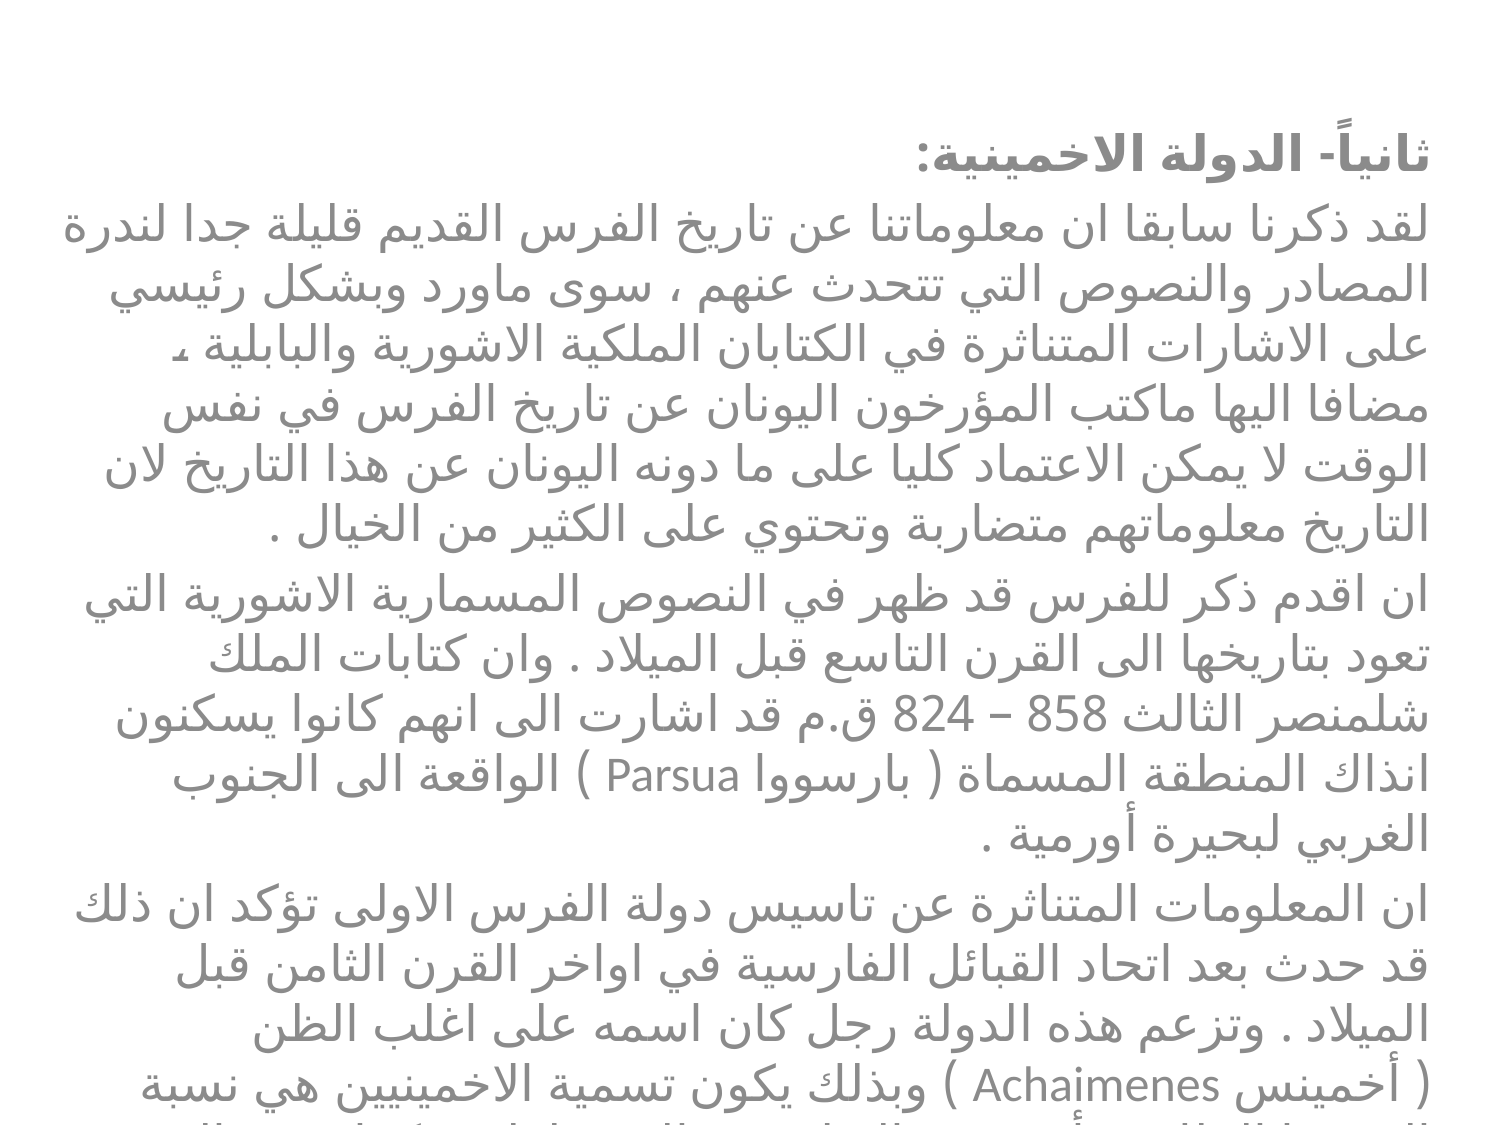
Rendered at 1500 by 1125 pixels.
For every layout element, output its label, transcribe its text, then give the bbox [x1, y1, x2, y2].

subtitle ثانياً- الدولة الاخمينية: لقد ذكرنا سابقا ان معلوماتنا عن تاريخ الفرس القديم قليلة جدا لندرة المصادر والنصوص التي تتحدث عنهم ، سوى ماورد وبشكل رئيسي على الاشارات المتناثرة في الكتابان الملكية الاشورية والبابلية ، مضافا اليها ماكتب المؤرخون اليونان عن تاريخ الفرس في نفس الوقت لا يمكن الاعتماد كليا على ما دونه اليونان عن هذا التاريخ لان التاريخ معلوماتهم متضاربة وتحتوي على الكثير من الخيال . ان اقدم ذكر للفرس قد ظهر في النصوص المسمارية الاشورية التي تعود بتاريخها الى القرن التاسع قبل الميلاد . وان كتابات الملك شلمنصر الثالث 858 – 824 ق.م قد اشارت الى انهم كانوا يسكنون انذاك المنطقة المسماة ( بارسووا Parsua ) الواقعة الى الجنوب الغربي لبحيرة أورمية . ان المعلومات المتناثرة عن تاسيس دولة الفرس الاولى تؤكد ان ذلك قد حدث بعد اتحاد القبائل الفارسية في اواخر القرن الثامن قبل الميلاد . وتزعم هذه الدولة رجل كان اسمه على اغلب الظن ( أخمينس Achaimenes ) وبذلك يكون تسمية الاخمينيين هي نسبة الى هذا الملك ..فأخضعهم العيلاميون الى سلطتهم كما خضع الفرس الى الدولة الميدية في زمن ملكهم ( جشيش ) الذي خلف الملك الفارسي اخمينس على حكم الدولة الفارسية ( 675 – 650 ق.م ) ولما وقعت الدولة الميدية ايام الملك فراورطيس تحت سيادة الاسكيثين شجع ذلك الملك الفارسي جشيش على احتلال منطقة فارس ( Persia ) التي كانت مسكونة سابقا من قبل العيلامين . وفي تلك الاثناء كان الملك جشيش قد خلف ولدين الاول يدعى كورش الاول والثاني ( اربارامنا ) وبعد وفاة والدهما صار اخوه الصغير فيعتقد انه صار ملكا على منطقة فارس . ويبدو من النصوص الاشورية بان الملك كورش الاول قد تحول في ولائه نحو الاشوريين . وبعد وفاة الملك كورش خلفه في الحكم ابنه قمبيز الذي وحد ايران تحت زعامته . وبعد وفاته جاء الى حكم الدولة الفارسية ابنه كورش الثاني الملقب كورش الكبير ( 558 – 530 ق.م ) وكان في السنوات الاولى من حكمه تابعا للميدين ولكن التبعية هذه لم تستمر اكثر من ثمان سنوات حيث ثار بوجه الملك الميدي وتمكن في عام 550 ق.م من احتلال للاد ميدية . ومن ذلك التاريخ يمكن القول بان الدولة الفارسية الاخمينية قد ظهرت على مسرح التاريخ بعد انسلاخها من عصر التبعية اذ ان كورش لم يكتف بذلك بل استطاع السيطرة على المنطقة التي سكنها الفرثيون وعلى جميع المناطق الواقعة الى الشرق من ميدية . اضافة الى ذلك فقد استطاع كورش بين عامي 545 – 539 ق.م من السيطرة على بلاد افغانستان واقليمي سيحون وجيحون وقندهار فصار حدود الدلة الاخمينية حتى الحدود الشمالية الغربية لبلاد الهند . توجه كورش الثاني بعد ذلك لاحتلال مدينة بابل بعد فتوحاته تلك . وقد تقابل الجيش الاخميني عام 529 ق.م مع الجيش البابلي في مدينة اويس الواقعة على نهر دجلة وقتل خلال المعركة ابن الملك البابلي ( نبونيد ) المدعو ( بيل – شار – اوصيو ) الذي كان على رأس الجيش . وبعد هذه المعركة لم تحصل معارك كبيرة اخرى ، فقد دخل الجيش الاخميني مدينة سبار ثم احتلت مدينة بابل بعد يومين ودخلها الملك الفارسي كورش الثاني في 29 تشرين الاول واخذ الملك البابلي بيونيد اسيرا . ولهذا عامل كورش الثاني الاسرى اليهود معاملة حسنة وسمح لهم العودة الى بلادهم لانهم – اليهود – كانوا يمثلون الطابور الخامس لكورش في مدينة بابل وقد عملوا بكل مالديهم من الاساليب الخبيثة على اسقاط الحكم البابلي . وقد لقب كورش نفسه بلقي ( ملك البلدان ) ( وملك بابل ) كما منح الملك كورش ابنه قمبيز عام 520 لقب ( ملك بابل ) بعد ان عينه الحاكم الحقيق للسطلة في بابل . وفي اواخر عام 530 ق.م فشل الملك كورش في فرض سيطرته على القبائل البربرية عبر نهر سيحون وقد لقي حتفه . وفي اواخر 530 ق.م توج قمبيز ملكا على الدولة الاخمينية وبعد مرور خمسة سنوات من حكمه توجه لاحتلال مصر وكان ذلك في عام 525 ق.م اقتفاء لاثر والده الذي كان واضعا في خطته فكرة السيطرة على بلاد مصر . وعلى اثر الانشقاقات التي حدثت في صفوف الجيش المصري وبين قواده فقد تمكن الملك قمبيز من دحر الجيش المصري والسيطرة على الحكم وتتويج نفسه ملكا على بلاد ( مصر في عام 525 ق.م ) فكون بذلك السلالة 27 من السلالات الفرعونية ، ويبدو من الكتابات المصرية ان قمبيز لم يحاول اطلاقا احداث اية تغييرات في حياة مصر السابقة اذ ان هذه الكتابات تشير الى ان قمبيز قد سلك في اثناء حكمه لمصر نفس السياسة التي كانت متبعة من قبل السلالة 26 الفرعونية . ان تتويج قمبيز ملكا على القطر المصري قد دعى الكتاب المصريون الى تاليف الاساطير الملفقة بغية منحه صفة شرعية لان يكون ملكا على مصر . وقد اشارت احدى هذه الاساطير الى ان كورش الثاني تزوج من الاميرة المصرية ( نيتيتس ) ابنة الملك المصري ( ابريس ) وان الملك قمبيز الثاني ولد من هذه الزيجة وعليه فهو من اصل مصري . لقد بدأ قمبيز يخطط لاسال حملتين في ان واحد . الاولى كانت وجهتها واحة ( امون ) في بادية طرابلس للسيطرة على الطريق المؤدي الى ليبيا . وقد اخفق الجيش الاخميني من احراز نتيجة مهمة بسبب العواصف الرملية الكثيفة . اما حملته على الحبشة فقد قادها بنفسه ولكنه فشل ايضا بسبب قلة المؤن وموجهته لمجموعة من الزنوج اكلي لحوم البشر – وهكذا فان الحملة على الحبشة لم تؤدي غاياتها ولم تخضع الحبشة للحكم الاخميني الا في زمن الملك دار الاول . وفي عام 523 ق.م عاد قمبيز الى مدينة ( منفس ) وقد اخمد في رجوعه الثورة التي نشبت في المدينة ضد السيطرة الاخمينية . وفي عام 522 ق.م بلغته اخبار ثورة اخيه ( بارديا ) الذي عين نفسه ملكا على الدولة الاخمينية فقرر قمبيز العودة الى بلاد فارس الا انه مات وهو في طريق عودته ويعتقد بعض المؤرخون بأن قمبيز مات مسموما بتدبير من الملك دارا الاول . لم يستمر حكم الملك بارديا الا فترة قصيرة من 11 اذار الى 29 ايلول من عام 522 ق.م وتشير كتابات المؤرخين اليونانيين وكتابات دارا نفسه الى ستة اخرين من نبلاء الفرس قد ساعدوه في تنفيذ هذه الخطة . ولقد سجل دارا العسكرية على الملوك والولايات التي ثارت عند تسلمه مقاليد الحكم في منحوتة جبلية تعرف باسم (بهستون) وقد نقشت هذه المنحوته على الوجه الصخرى لجبل بهستون القريب من مدينة (كرمنشاه) الحالية . وفي هذه الفترة بالذات شهدت الامبراطورية الاخمينية الصدام القوي والعنيف بينهما وبين الامبراطورية اليونانية . ان البداية الاولى للحروب الفارسية اليونانية تمثلت بالثورة التي قامت بها المدن الايونية ضد حكم الملك دارا . ولقد أيدت اثينا عاصمة اليونان ثورة هذ المدن . فكان ذلك سببا مباشرا للملك دارا لان يبدأ بوضع الخطلة المناسبة لاحتلال اثينا والا فانها تكون دائما السبب المباشر في اثارة الاضطرابات بوجه الامبراطورية الاخمينية . وخاصة وان المدن الايونية ثارت بسبب مضايقة الفرس للسفن التجارية من جراء احتلال قمبيز لمصر ومن جراء سيطرة الملك دارا على مضيق البسفور والدردنيل . كما جاءت ثورة هذه المدنبتحريض من اليونان خوفا من احتلال دارا لاثينا وثارت عدة معارك . برية وبحرية كان من اشهرها معركة سهل ( مراثون ) الذي انهزم فيها وتراجعوا عن احتلال مدينة اثينا . خلف الملك دارا الاول ابنه احشويرش الاول 486 – 465 ق.م الذي سبق وان كان نائبا للملك على بابل طوال 12 عاما وقد استهل هذا الملك حكمه بالقضاء على الثورة التي قامت في مصر على اثر الفشل الذي واجهه دارا في معركة مراثون . كما وان المعلومات المتوفرة تؤكد ان بابل قد ثارت خلال الفترة الواقعة مابين عامي 484 – 482 ق.م مرتين بوجه الملك احشويرش الاول الذي تمكن من القضاء على هاتين الثورتين . ولكنه غضب كثيرا من اصرار بابل على الانفصال عن جسم الدولة الاخمينية . فخرب بابل ودمر معابدها وفي مقدمتها ( ايساكيلا ) معبدها الرئيس وزقورة بابل . ويعتقد انه خرب مدينة بورسبا كذلك . ومن المؤكد ان اسباب هذه الثورات ودوافع اخمادها باساليب قاسية يرجع الى تعصب هذا الملك للعنصر الفارسي . وبعد ان تمكن احشويرش الاول من اخماد الثورات التي نشبت في ولاية مصر وبابل قرر تنفيذ خطو والده الخاصة باحتلال بلاد اليونان . فجهز حملة كبيرة وقادها بنفسه لكنه انهزم امام الجيش اليوناني في معركة ( بلاتيه) فشغل نفسه بعد ذلك في تعمير البلاد واكمال الابنية التي لم يتمكن دارا من اكمالها في حياته . ويبدو ان الملك احشويرش الاول كان اخر الملوك . الاقوياء من السلالة الاخمينية. وبعد فترة قصيرة من ذلك حدثت ثورة اخرى في ولاية مصر . ومما يجلب الانتباه هو اشتراك الاسطول الاثيني مع هذه الثورة الا ان الملك ارتحششتا تمكن من اخماد هذه الثورة والسيطرة على مصر التي بقيت هادئة حتى نهاية حكم الملك الفارسي دارا الثاني 424 – 404 ق.م لقد تسنم عرش الدولة الاخمينية ملوك ضعفاء لم يستطيعوا ان يرتقوا الى مستوى الحكم وادارة هذه الامبراطورية المترامية الاطراف ، فقد استلم الملك احشويرش الثاني دفة السلطة عام 424 ق.م وان معلوماتنا عن هذا الملك غير كافية بسبب قصر الفترة التي حكم فيها اذ انه اغتيل بعد زمن قصير من تسلمه الحكم من قبل اخيه من ابيه الذي قتل بدوره على يد دارا الثاني . لقد كانت بداية حكم الملك دارا هذا في جو يسوده الفتن والمؤامرات التي تطمح بالوصول الى الحكم . ويبدو ان عهده قد تميز بانفصال الولايات التابعة للامبراطورية اذ لم يستطيع المحافظة على اطرافها لان اندفاع الشعب الفارسي نحو الحرب لم يعد يشابه اندفاعه ايام قيام الامبراطورية . اضافة الى ذلك فان هيبة الحكم نفسه قد اخذت تتلاش بسبب المؤمرات التي كانت ترفع ملكا وتحط اخر . وفي عام 404 ق.م مات الملك دارا الثاني في اثناء وجوده في بابل . جاء الى سلطة الدولة الاخمينية الملك ارتحششتا الثاني 404 – 359 ق.م وكاد هذا الملك ان يقتل يوم تتويجه في المعبد الخاص بمدينة ( بزركاده ) اذ هدجم عليه اثناء الاحتفال اخوه الاصغر المدعو كورش محاولا طعنه بخنجره ولكن محاولته بأت بالفشل . ومع ان الملك قد اصدر عفوه عن كورش الا ان هذا الاخير كان حاقدا على اخيه ومصمما على تنحيته من الحكم . فاعلن كورش العصيان على اخيه وقاد ديشا من اسيا الصغرى والحق به جيشا من الاغريق المرتزقة الذي اشتهر بحملة العشرة الاف اغريقي والمقترنة باسم ( زينفون ) المعروفة بالتاريخ الفارسي . ولكن ارتحششتا الثاني انتصر في هذه المعركة وقتل اخاه كورش . جاء الى حكم الدولة الاخمينية بعد ذلك ارتحششتا الثالث 959 – 338 ق.م وقد استطاع هذا الملك بامكاناته الحربية وقدرته السياسية ان يعيد سيطرة الدولة الفارسية على معظم الاجزاء التي حاولت الانفصال وخاصة ثورة الولاة في اسيا الصغرى . واستعادة نفوذه الى ولاية مصر التي انفصلت عن جسم الامبراطورية الاخمينية مدة ستين عاما . الا ان فترة حكم هذا الملك يمكن ان يقال عنها بانها كانت صحوة موت بالنسبة للدولة الاخمينية . فقد تسنم الملك ارسيس 338 – 336 ق.م عرش الدولة الذي كان الابن الاصغر للملك ارتحششتا الثالث . وقد اعتلى ارسيس السلطة بتدبير من ( باكواس ) القائد الذي قام بسم والده . وبعد سنتين من بقائه على عرش الامبراطورية الاخمينية قام ( باكواس ) القائد بقتله بنفس الاسلوب الذي استخدمه مع والده وبذلك فسح المجال امام الملك دارا الثالث 336 – 330 ق.م الذي لا يعود الى البيت الحاكم مباشرة لان يعتلي العرش من بعد ارسيس وبالرغم من قدرة هذا الملك فانه لم يتمكن من انفاذ الامبراطورية الاخمينية من الخطر الذي كان يتهددها من جراء ظهور دولة مقدونية وشخصية الاسكندر المقدوني . ان ظهور الاسكندر المقدوني يمثل في الواقع حدا فاصلا بين فترتين متميزتين من تاريخ العالم . اذ ان فتوحاته الواسعة قد ادت الى امتزاج الحضارة الهلينية بالحضارات الشرقية القديمة ومنها الفارسية وبقية الحضارات الشرقية وقد تمخض عن هذا الامتزاج ظهور حضارة جديدة ذات طابع متميز يطلق عليها الحضارة الهلنستية . لقد خضعت ايران والعراق وكافة اقطار الخليج العربي الى الدولة المقدونية الذي اسسها الملك اسكدنر المقدوني الى ان مات عام 323 ق.م . ان الامبراطورية او الدولة العالمية التي اسسها الاسكندر الكبير بفتوحاته في الشرق لم تبق من بعد وفاته سلطة موحدة ولم يكن من يخلف الاسكندر على العرش الا اخ اصغر منه كان مضطرب العقل . فنشب الصراع بين قواده وولاته الذين اختلفوا فيما بينهم زهاء اثنين واربعين عاما . وقد برز من بينهم ثلاثة مشاهير من قواده استطاعوا ان يقتسموا الامبراطورية . فصارت مصر من حصة القائد المسمى ( بطليموس ) الذي اسس اسرة البطالسة التي حكمت مصر من مطلع القرن الثالث ق.م الى الفتح الروماني لمصر عام 30 ق.م وصارت بلاد مقدونية من حصة القائد المسمى ( انتيكونس ) وحصل القائد الثالث ( سلوقس ) على بلاد الشام والعراق وايران . وهكذا دخلت ايران تحت حكم السلوقيين الذي دام من حدود ( 311 – 247 ق.م ) حيث استقلت ايران تحت حكم اسرة ( البارثين ) . وبختصار تسمى بالدولة الهاخمانشية، وتسميها المصادر الكلاسيكية (اليونانية والرومانية) بـ (الدولة الاكمينية) نسبة إلى جدها ومؤسسها الاول (اخمينس أو هاخمانيش أو اكمينز) من قبيلة بازركاد، ويُعتقد أن مدة حكمه كانت ما بين الربع الأخير من القرن الثامن وحتى منتصف القرن السابع قبل الميلاد، إذ تمكن من أن يكوّن لها كيان سياسي صغير تابع للدولة الميدية متخذاً من مدينة سوسيانا (سوسة أو شوش)، (جنوب مدينة ديزفول في الوقت الحاضر)، عاصمة لها، وظل هذا الكيان يتأرجح بين التبعية والاستقلال حتى عهد الملك كورش الثاني (559- 529 ق.م). لم يكتف كورش الثاني بالسيطرة على بلاد الميديين، بل راح يوسع كيانه، بحيث أصبح أسم إقليم فارس يطلق على كل بلاد إيران الحالية فسميت بـ (بلاد فارس)، ليس هذا فحسب بل توسع أيضا باتجاه آسيا الصغرى فاستولى على أغنى الممالك آنذاك وهي مملكة ليديا سنة 546 ق.م ودخل عاصمتها سارديس، وفي سنة 539 ق.م احتل بابل. كما وسع من حدود بلاده الشرقية فتمكن من السيطرة على إقليم بارثو (خراسان) وفتح قسماً من أفغانستان إلا أنه قُتل في أحدى معاركه مع القبائل الرحل في شمال إيران. بعد وفاة كورش الثاني تولى الحكم ابنه قمبيز الثاني (530- 522 ق.م) وبعد خمس سنوات من حكمه توجه للسيطرة على مصر، حيث تمكن من دخولها سنة 525 ق.م، وتوج ملكاً عليها، وخرج من مصر متوجهاً إلى بلاده سنة 522 ق.م للقضاء على التمرد الذي تزعمها (كوماتا)، بعد أن أدعى أنه أخوه، إلا أنه توفي في الطريق في السنة نفسها، ويعتقد أنه مات مسموماً بتدبيرٍ من الملك دارا الاول الذي تولى العرش من بعده، مُدعياً أنه ينتمي إلى فرع آخر من السلالة الاخمينية. تمكن دارا الاول (522- 486 ق.م) من إنقاذ البلاد من التفكك الذي أصابها عندما أدعى كوماتا بالعرش، ومن القضاء على الثورات التي حدثت في بابل وعيلام وميديا وأرمينيا، وكانت أخطرها ثورة أهل بابل لأن انفصال بابل يعني انفصال كل الولايات الواقعة في الجهة الغربية من جسم الإمبراطورية الاخمينية، وسجل انتصاراته في نقش بهستون على جبل بهستون القريب من مدينة كرمنشاه. لقد أجرى دارا الاول خلال مدة حكمه، عدداً من التنظيمات الإدارية التي تمكنه من إدارة الأجزاء الواسعة من الإمبراطورية الاخمينية منها: قسم الدولة إلى عشرين ولاية، ووضع على كل ولاية حاكم يسمى (ستراب). جعل الديانة الزرادشتية ديانة رسمية للدولة. لكي تصل أوامر الملك إلى الولايات بسرعة فائقة، ولتسهيل حركة الجيش فتح دارا الاول الطرق في إيران والممالك التابعة لها وجهزها بمنازل ودور للاستراحة ووضع لها الحاميات. نظم الضرائب وطريقة جبايتها. فتح مجرى يربط بين البحر الأحمر ونهر النيل، وبذلك أمكنه الاتصال بالبحر المتوسط بواسطة السفن بسهولة. أسس عاصمة جديدة هي مدينة اصطخر، سميت في المصادر الكلاسيكية (برسيبوليس). وفي عهده اصطدمت الإمبراطورية الاخمينية بالإمبراطورية اليونانية، والبداية الأولى للحروب الاخمينية- اليونانية، تمثلت بالثورة التي قامت بها المدن الأيونية ضد حكم الملك دارا الاول بسبب مضايقة الاخمينيين للسفن التجارية من جراء احتلال قمبيز لمصر ومن جراء سيطرة الملك دارا الاول على مضيق البسفور()، والدردنيل()، وقد أيدت أثينا تلك الثورة خوفاً من احتلال دارا الاول لها، فما كان من الملك الاخميني دارا الاول إلا أن جهز حملة عسكرية استطاعت في معركة لاذا البحرية من إلحاق الهزيمة بالمدن الثائرة وذلك في سنة 494 ق.م . قرر الملك دارا الاول بعد هذا الانتصار تأديب الأثينيين بغزو بلاد اليونان واحتلال أثينا، فجهز لهذا الأمر جيشاً برياً كثيفاً وأسطولاً بحرياً مكون من ستمائة سفينة وصل بهم سنة 490 ق.م إلى ماراثونMarathon) ) بالقرب من أثينا إذ دارت رحى المواجهة وتمكنت أثينا بمفردها بعد أن رفضت إسبارطة مساعدتها من إلحاق الهزيمة بالأسطول الاخميني . إن هزيمة معركة ماراثون لم تثن الملك الاخميني دارا الاول عن عزمه في الثأر من أثينا فأعد جيشه لحملة عسكرية جديدة أضخم من الحملة السابقة، إلا إن قيام ثورة في مصر ضد الحكم الاخميني جعلته يعرض عن محاربتها ريثما يتمكن من إخماد ثورة مصر، لكنه توفي قبل أن يبلغ مسعاه. خلف دارا الاول أبنه احشويرش الاول (486- 465 ق.م) فتولى تنفيذ خطة والده في الاستيلاء على أثينا، وأرسل لتحقيق ذلك حملة عسكرية كبيرة برية وبحرية، إلا أن هذه الحملة فشلت في معركة سلاميس البحرية سنة 480 ق.م التي تحطم فيها الأسطول الاخميني، وتابع الأثينيين انتصاراتهم على الجيش الاخميني فتمكن من إلحاق الهزيمة به في معركة بلاتيه (Plataea)، سنة 479 ق.م وقد أرغمت تلك الهزيمة الاخمينيين على التخلي عن فكرة احتلال اليونان . ثم تولى حكم الدولة ملوك ضعفاء لم يرتقوا إلى مستوى الحكم والدولة، حتى أن تولى دارا الثالث (336- 330 ق.م) عرش الإمبراطورية، وعلى الرغم من إمكانيته القيادية إلا انه لم يتمكن من إنقاذ الدولة من الخطر الذي كان يتهددها والمتمثل بالخطر المقدوني، وظهور شخصية الاسكندر المقدوني (336- 323 ق.م). في سنة 331 ق.م توجه الاسكندر نحو ارض الجزيرة الفراتية، وفي قرية كوكميلا (Gaugamela) إلى شمال غرب مدينة اربلا (اربيل) التقى بجيوش الاخمينيين التي حشدها الملك دارا الثالث للقائه، فدارت في السنة نفسها معركة ين الجانبين فرّ على أثرها الملك دارا الثالث وبعد ذلك قتل سنة330 ق.م. بعد هذا الانتصار تقدم الاسكندر نحو بابل فاستسلمت له من دون مقاومة ثم توجه نحو بلاد فارس فاستولى على مدينة سوسة ومدينة اصطخر عاصمة الاخمينيين، واضعاً بذلك نهاية للإمبراطورية الاخمينية . لقد خضعت إيران والعراق وبلاد الشام وكافة أقطار الخليج العربي للاسكندر المقدوني، وفي سنة 323 ق.م توفي الاسكندر، فقسمت إمبراطوريته بين خمسة عشر قائداً من قواده وولاته، الذين ما لبثوا أن دخلوا في نزاعات وحروب فيما بينهم، استمرت اثنين وعشرين عاماً (323- 301 ق.م) سميت بـ (حروب الخلفاء)، أي خلفاء الاسكندر، اتخذت الإمبراطورية بعدها شكلها النهائي المتكون من ثلاث دول كبرى تزعمها ثلاثة من قواده، فكانت حصة القائد سلوقس الاول سوريا وبلاد بابل وبلاد فارس، والأخيرة ظلت تحت حكمها قرابة ثمانين عاماً، وصارت مصر من حصة القائد بطليموس وظلت تحت حكمه حتى سنة 30 ق.م، وأصبحت للقائد انتيجونوس (Antigonos) معظم السيادة على آسيا الصغرى. () - مضيق البوسفور: وهو مضيق استنبول، يسميه العرب خليج القسطنطينية يصل البحر الأسود ببحر مرمرة، ويفصل بين قسمي تركيا الآسيوي والأوربي. () - مضيق الدردنيل: أو (الهلسبونت) وهو مضيق في تركيا يصل بحري إيجة ومرمرة، يشكل مع البوسفور فاصلاً بين البلقان والأناضول، وهو مركزاً استراتيجياً، ومنفذاً وحيداً بين البحرين المتوسط والأسود. [41, 113, 1447, 925]
